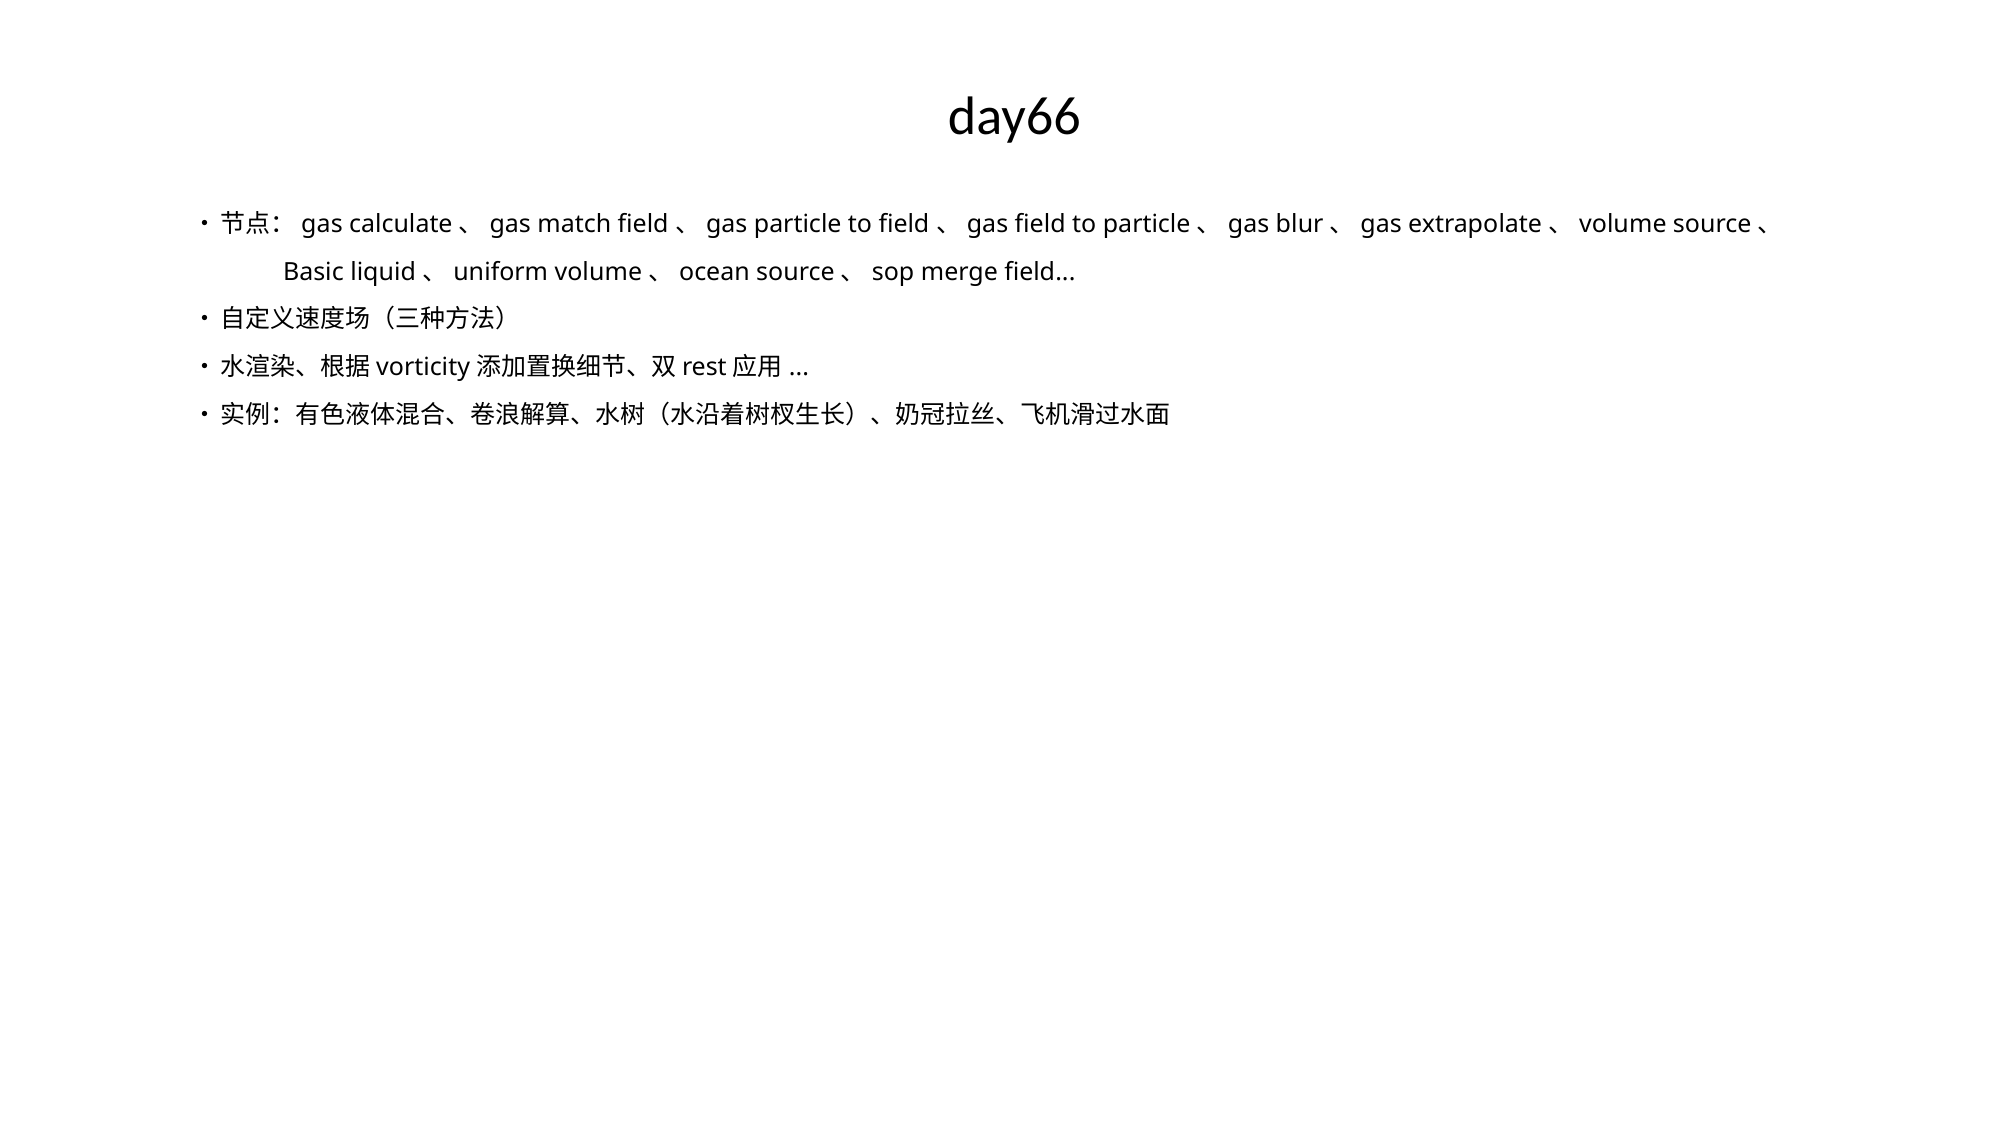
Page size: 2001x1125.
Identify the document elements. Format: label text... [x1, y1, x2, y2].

subtitle • 节点：gas calculate、gas match field、gas particle to field、gas field to particle、gas blur、gas extrapolate、volume source、 Basic liquid、uniform volume、ocean source、sop merge field... • 自定义速度场（三种方法） • 水渲染、根据vorticity添加置换细节、双rest应用... • 实例：有色液体混合、卷浪解算、水树（水沿着树杈生长）、奶冠拉丝、飞机滑过水面 [176, 203, 1815, 903]
title day66 [543, 41, 1486, 154]
